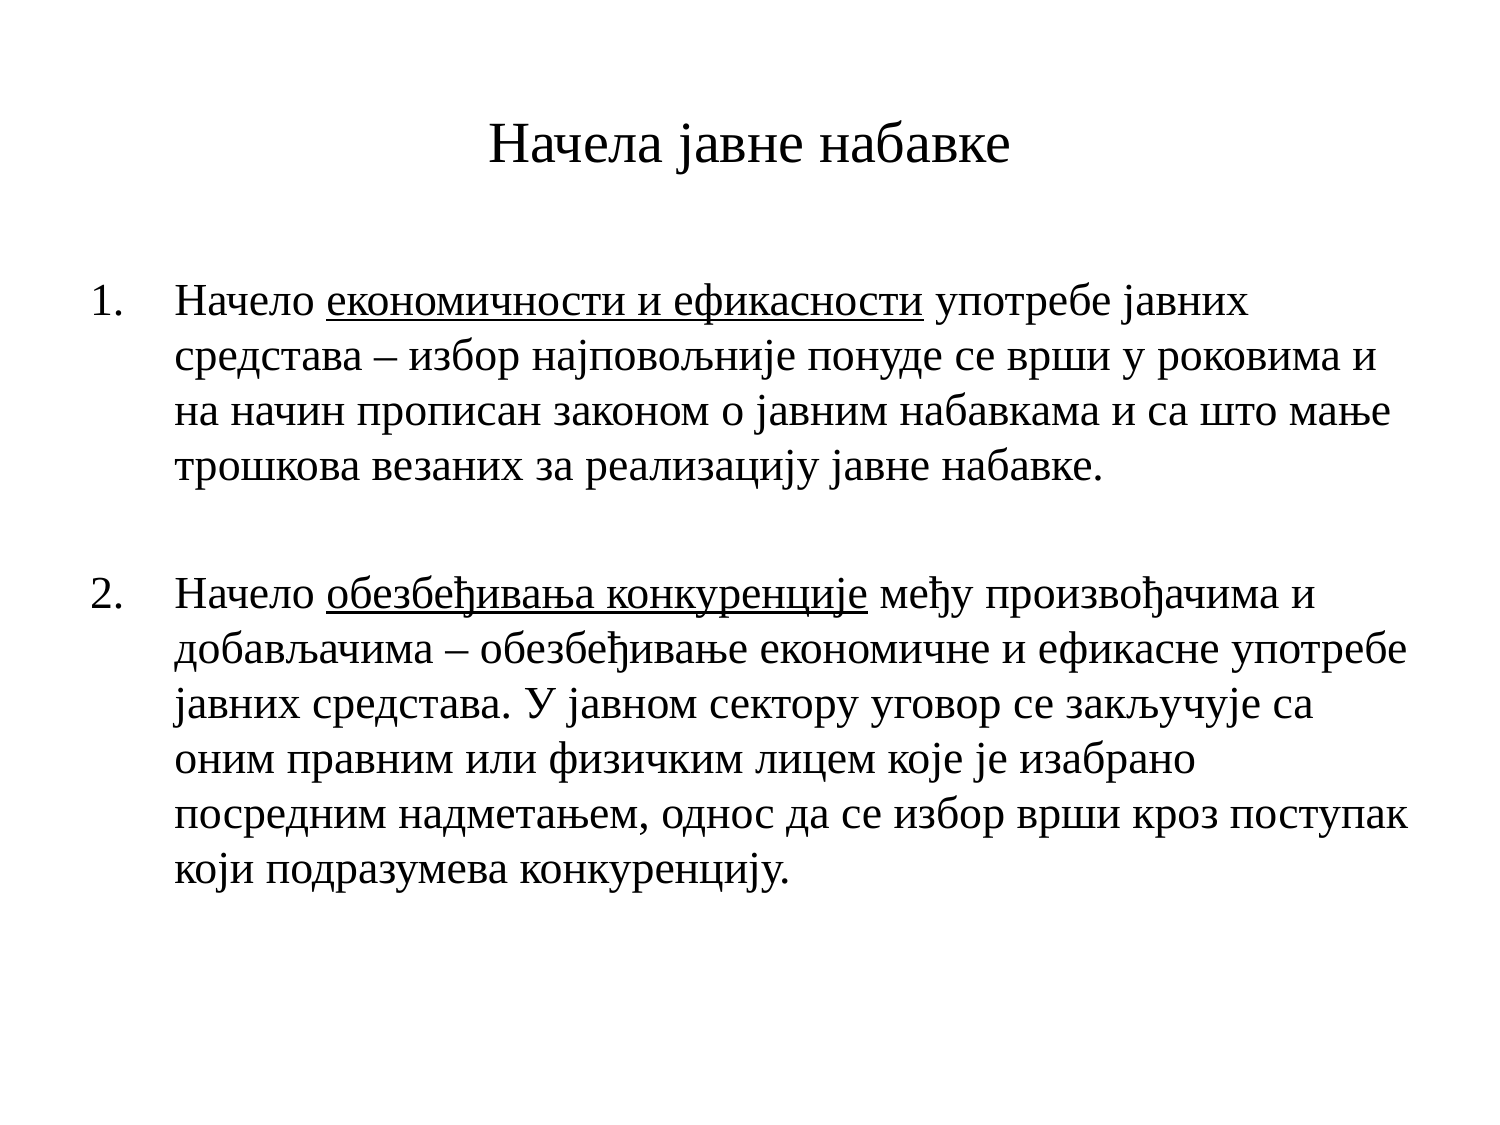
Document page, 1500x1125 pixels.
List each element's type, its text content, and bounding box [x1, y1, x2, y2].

list Начело економичности и ефикасности употребе јавних средстава – избор најповољније понуде се врши у роковима и на начин прописан законом о јавним набавкама и са што мање трошкова везаних за реализацију јавне набавке. Начело обезбеђивања конкуренције међу произвођачима и добављачима – обезбеђивање економичне и ефикасне употребе јавних средстава. У јавном сектору уговор се закључује са оним правним или физичким лицем које је изабрано посредним надметањем, однос да се избор врши кроз поступак који подразумева конкуренцију. [75, 262, 1425, 1005]
title Начела јавне набавке [75, 45, 1425, 233]
